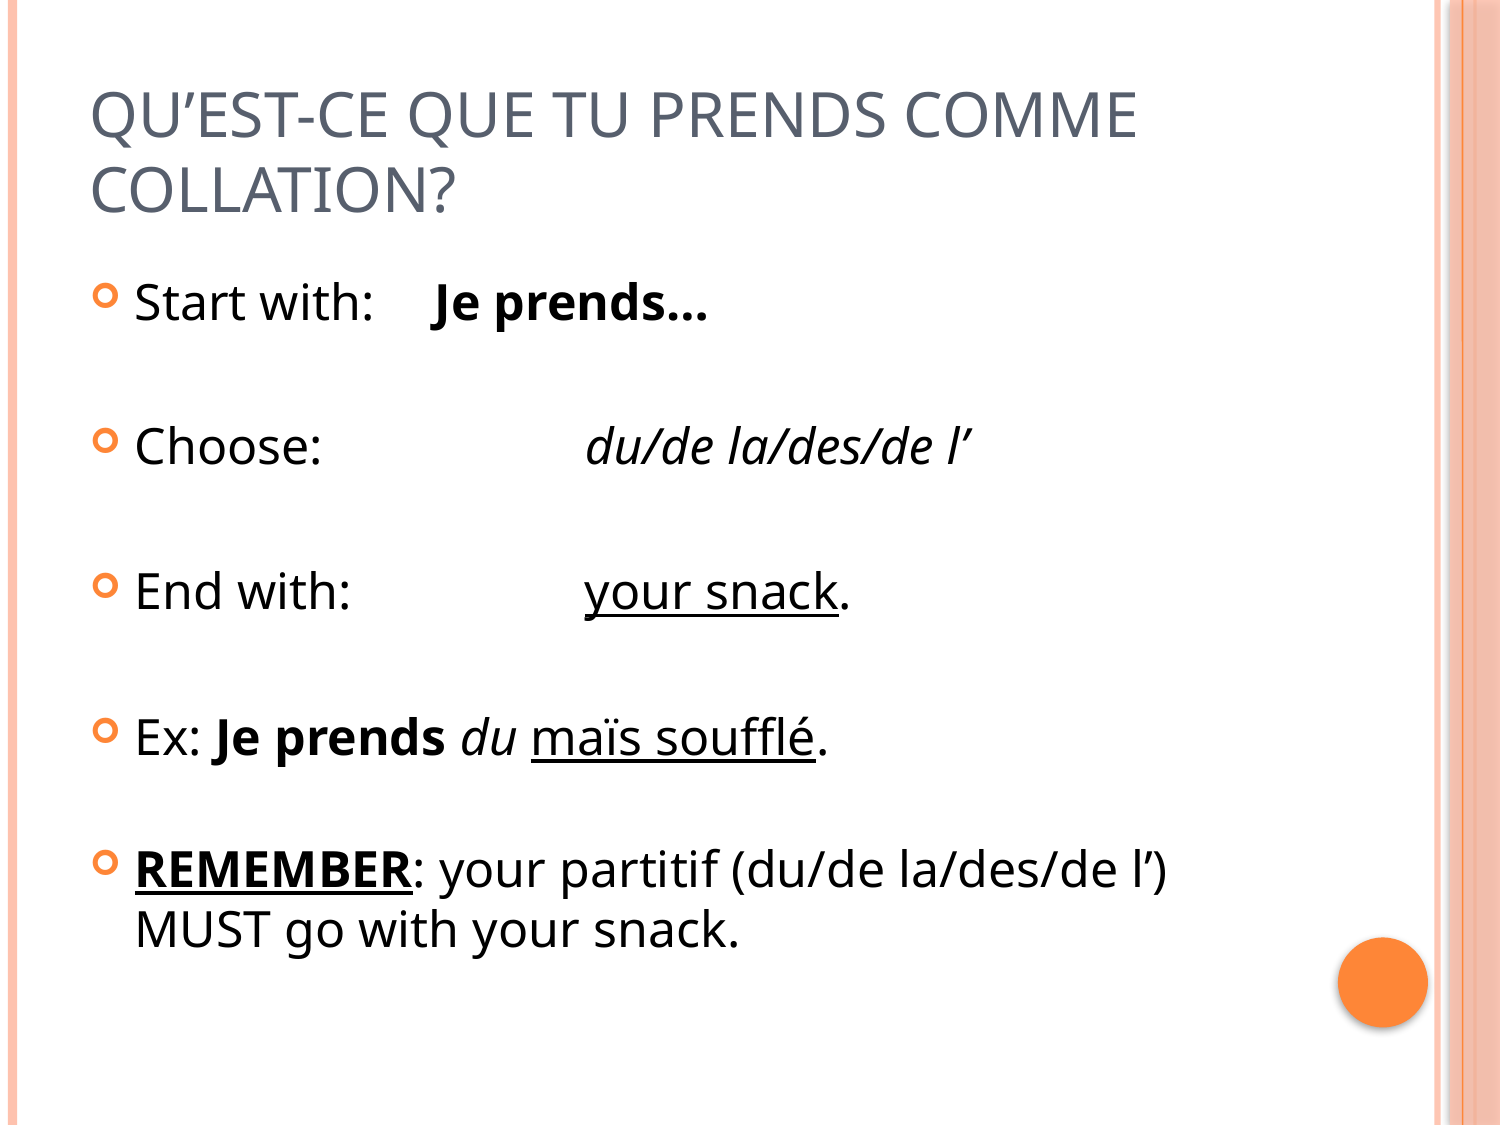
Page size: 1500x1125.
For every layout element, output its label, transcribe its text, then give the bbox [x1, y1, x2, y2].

title Qu’est-ce que tu prends comme collation? [75, 45, 1300, 233]
list Start with: Je prends… Choose: du/de la/des/de l’ End with: your snack. Ex: Je prends du maïs soufflé. REMEMBER: your partitif (du/de la/des/de l’) MUST go with your snack. [75, 262, 1300, 1062]
